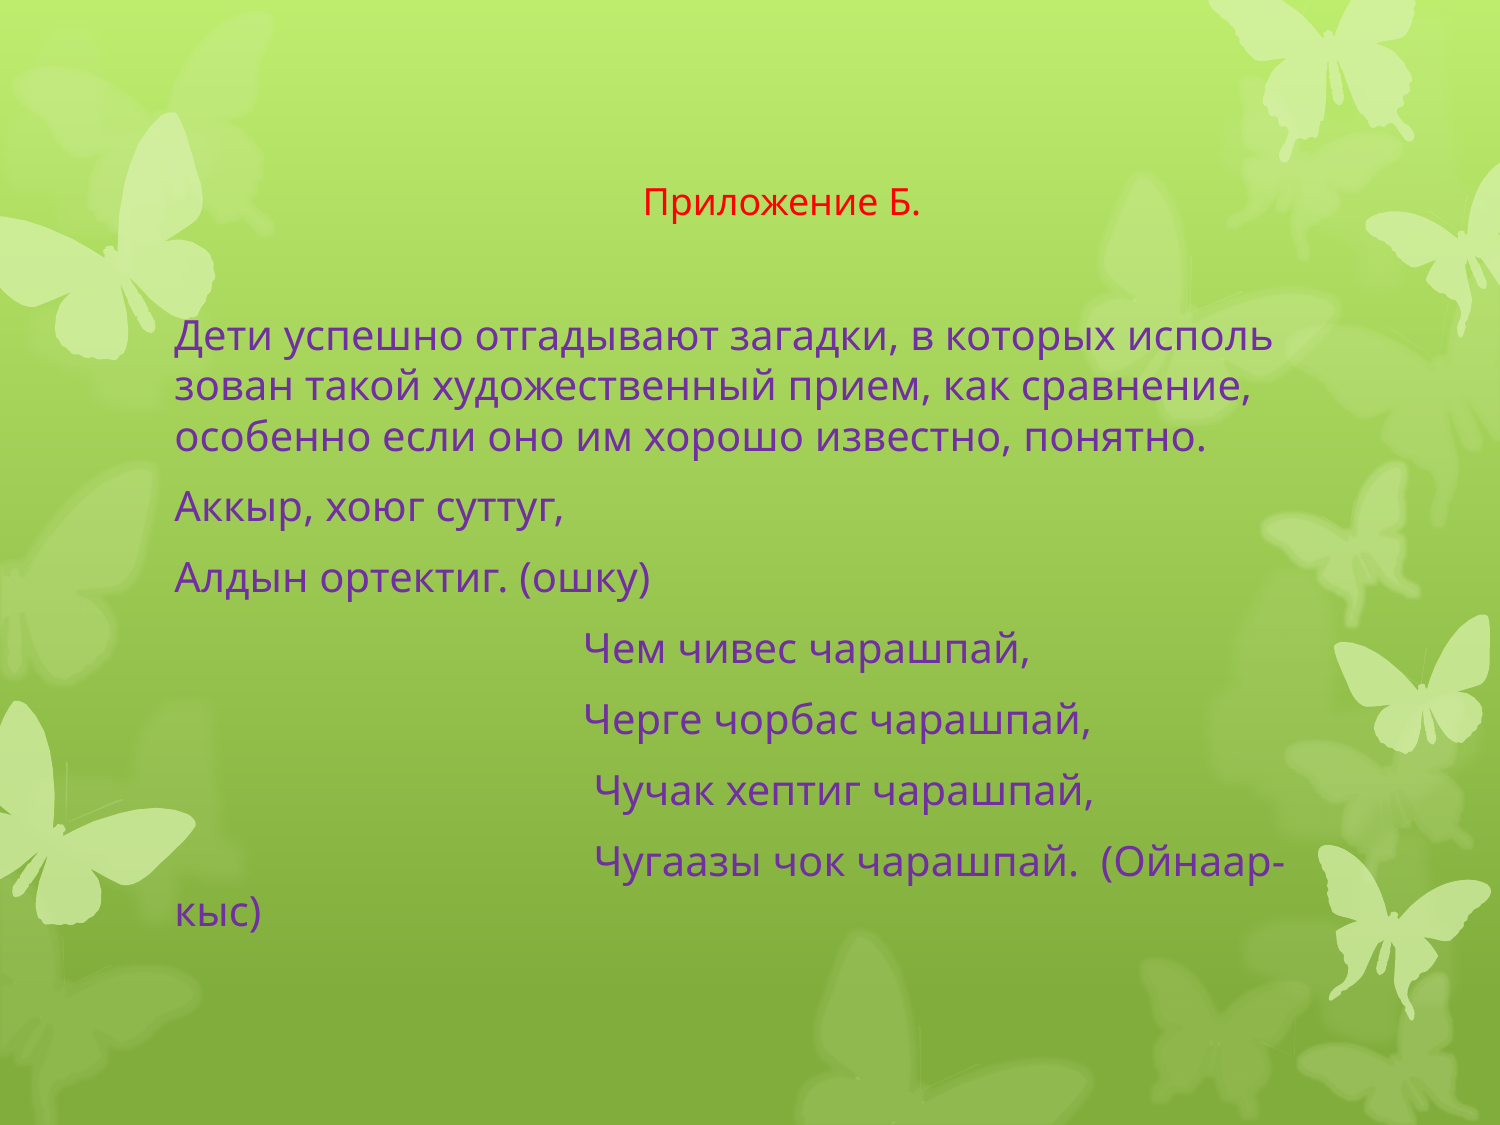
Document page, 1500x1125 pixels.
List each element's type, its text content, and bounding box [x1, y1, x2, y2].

list Приложение Б. Дети успешно отгадывают загадки, в которых исполь­зован такой художественный прием, как сравнение, осо­бенно если оно им хорошо известно, понятно. Аккыр, хоюг суттуг, Алдын ортектиг. (ошку) Чем чивес чарашпай, Черге чорбас чарашпай, Чучак хептиг чарашпай, Чугаазы чок чарашпай. (Ойнаар-кыс) [159, 113, 1329, 1000]
